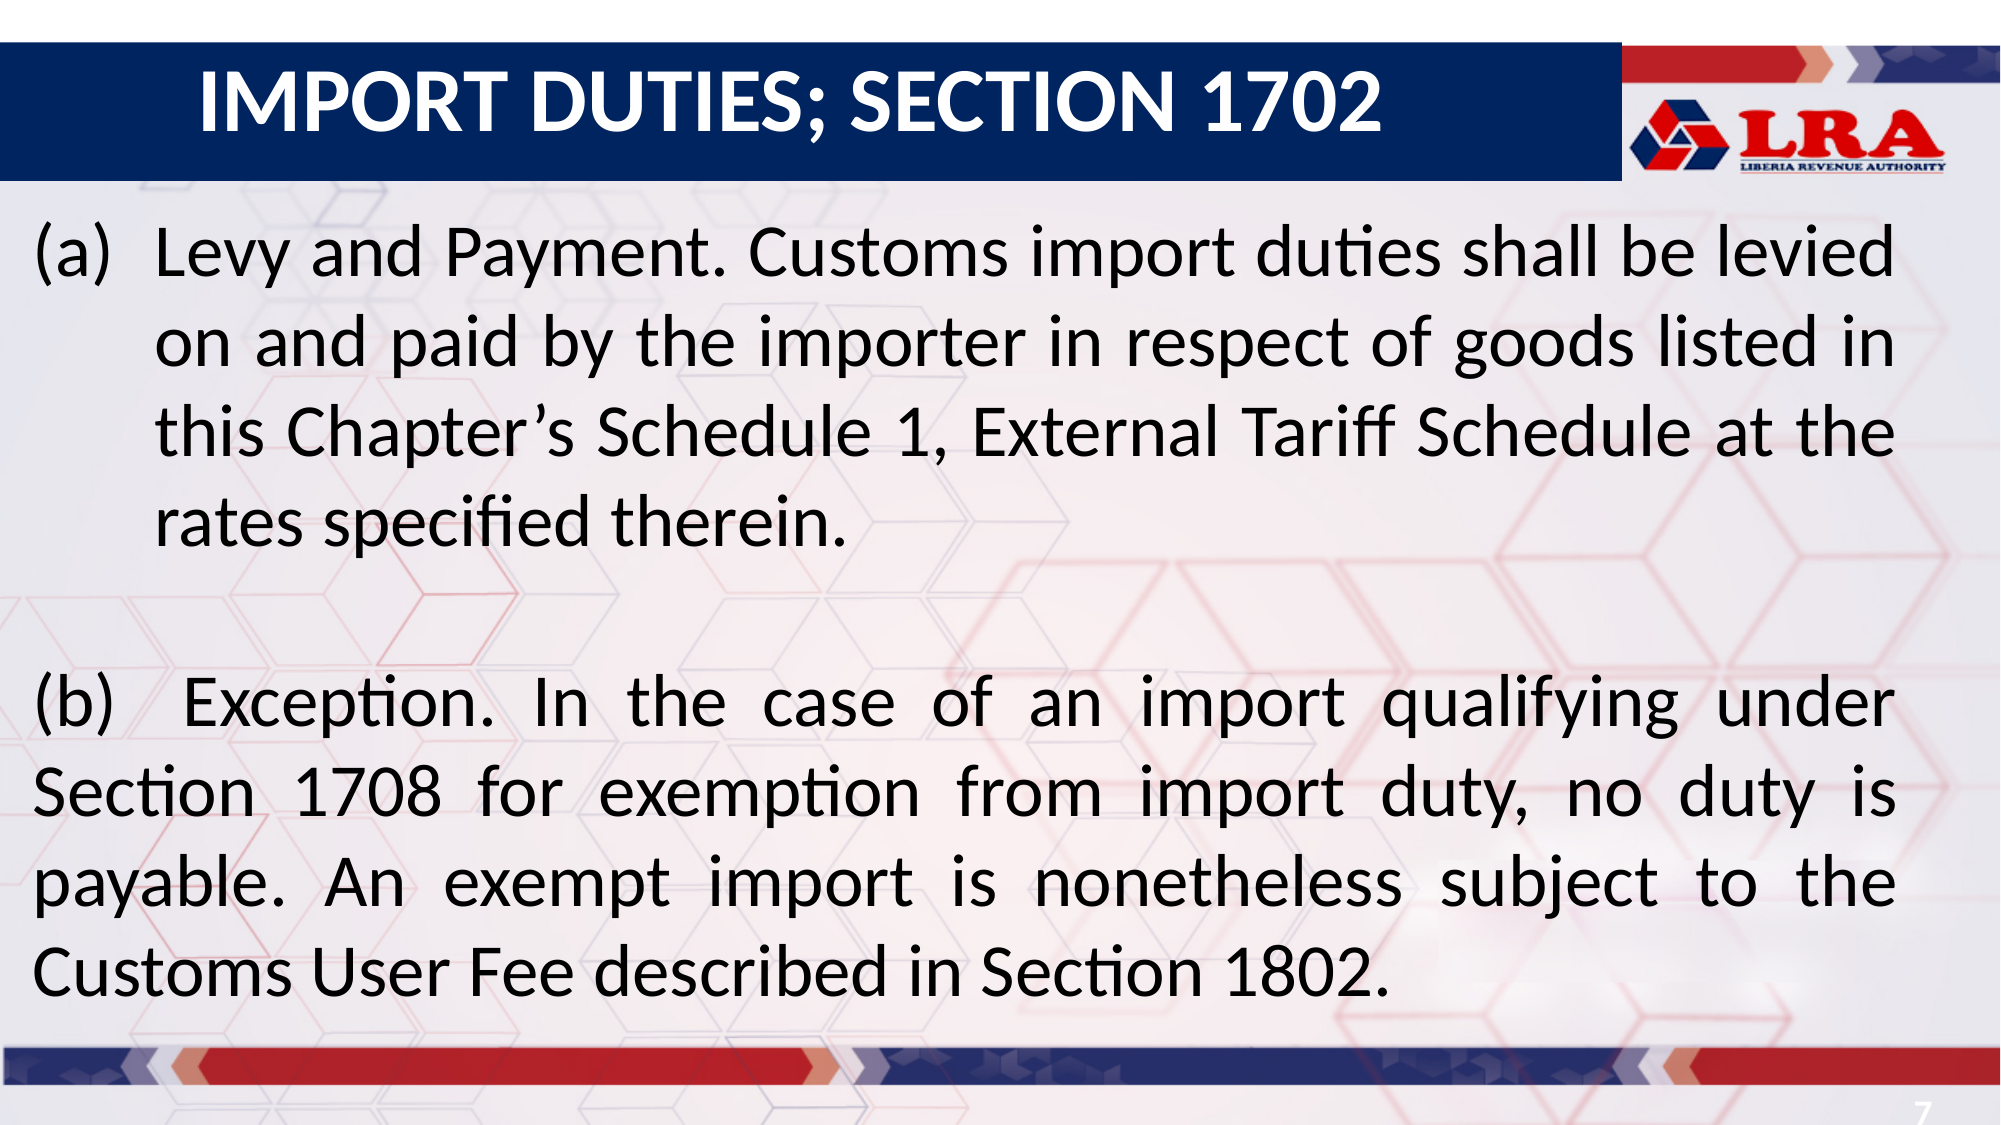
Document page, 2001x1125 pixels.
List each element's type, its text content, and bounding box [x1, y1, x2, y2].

picture [0, 0, 2001, 1125]
slide_number 7 [1497, 1081, 1948, 1125]
text_box IMPORT DUTIES; SECTION 1702 [0, 42, 1622, 181]
text_box Levy and Payment. Customs import duties shall be levied on and paid by the importer in respect of goods listed in this Chapter’s Schedule 1, External Tariff Schedule at the rates specified therein. (b) Exception. In the case of an import qualifying under Section 1708 for exemption from import duty, no duty is payable. An exempt import is nonetheless subject to the Customs User Fee described in Section 1802. [17, 194, 1915, 1065]
